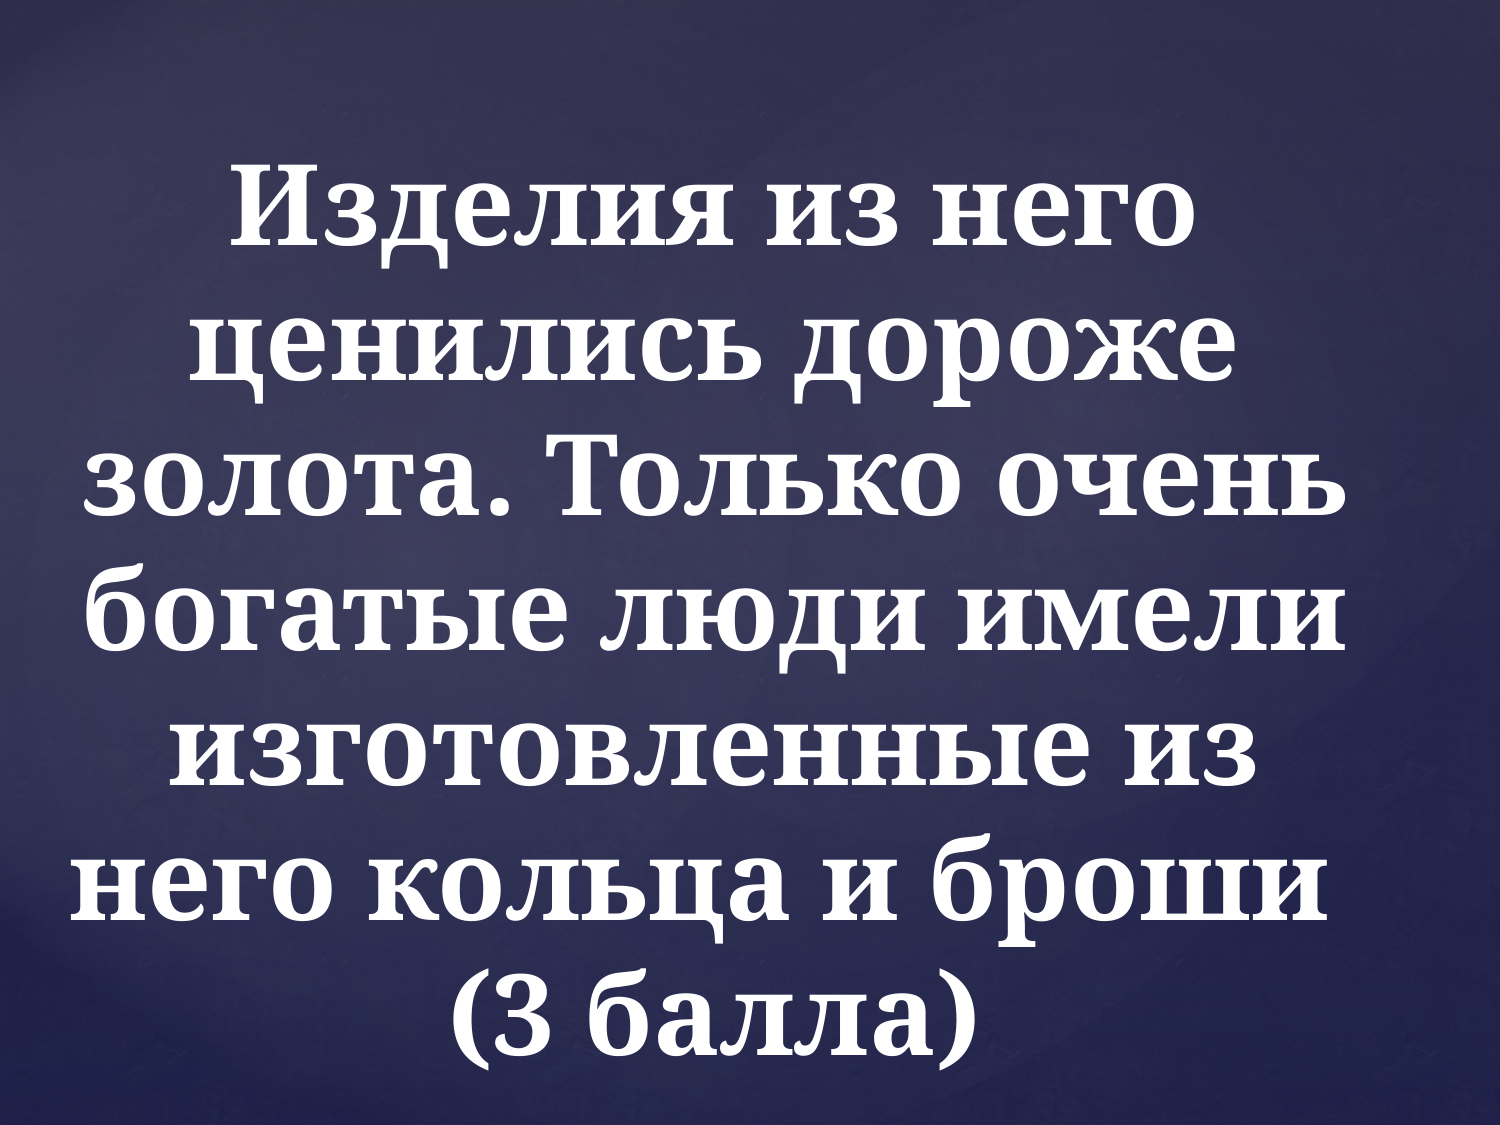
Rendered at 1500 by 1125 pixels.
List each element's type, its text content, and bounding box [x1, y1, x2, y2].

text_box Изделия из него ценились дороже золота. Только очень богатые люди имели изготовленные из него кольца и броши (3 балла) [29, 125, 1400, 1086]
